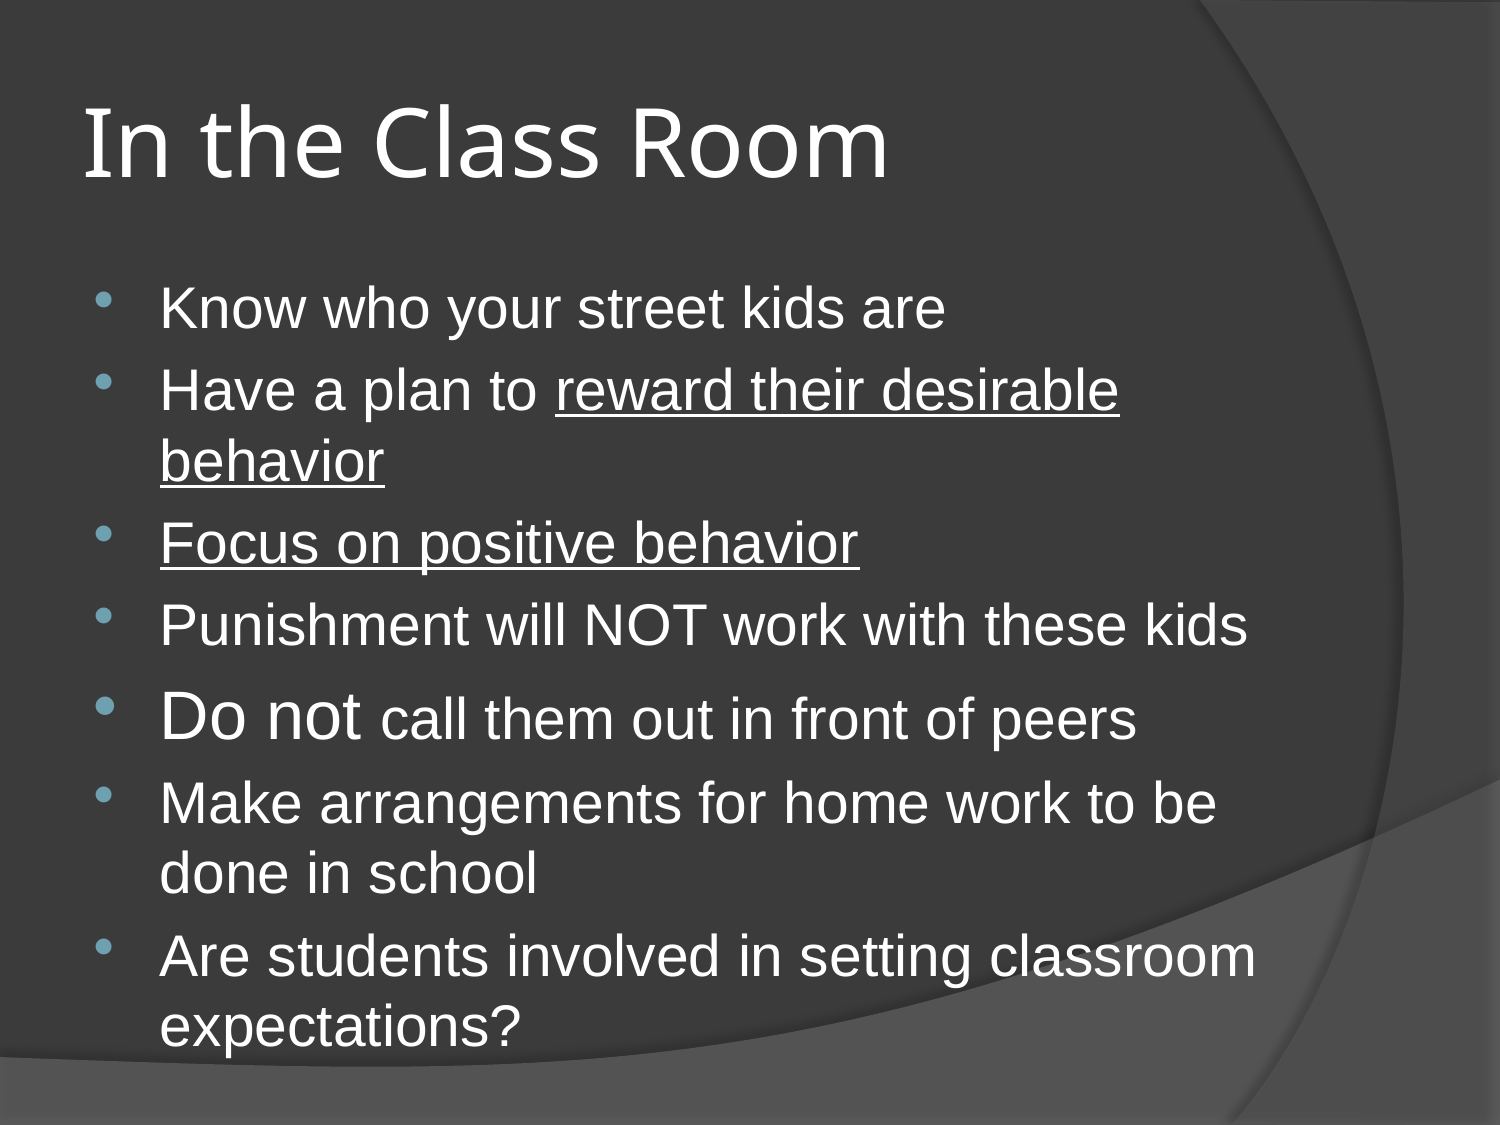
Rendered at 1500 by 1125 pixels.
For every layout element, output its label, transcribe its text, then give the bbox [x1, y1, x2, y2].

title In the Class Room [75, 45, 1300, 233]
list Know who your street kids are Have a plan to reward their desirable behavior Focus on positive behavior Punishment will NOT work with these kids Do not call them out in front of peers Make arrangements for home work to be done in school Are students involved in setting classroom expectations? [75, 262, 1300, 1075]
